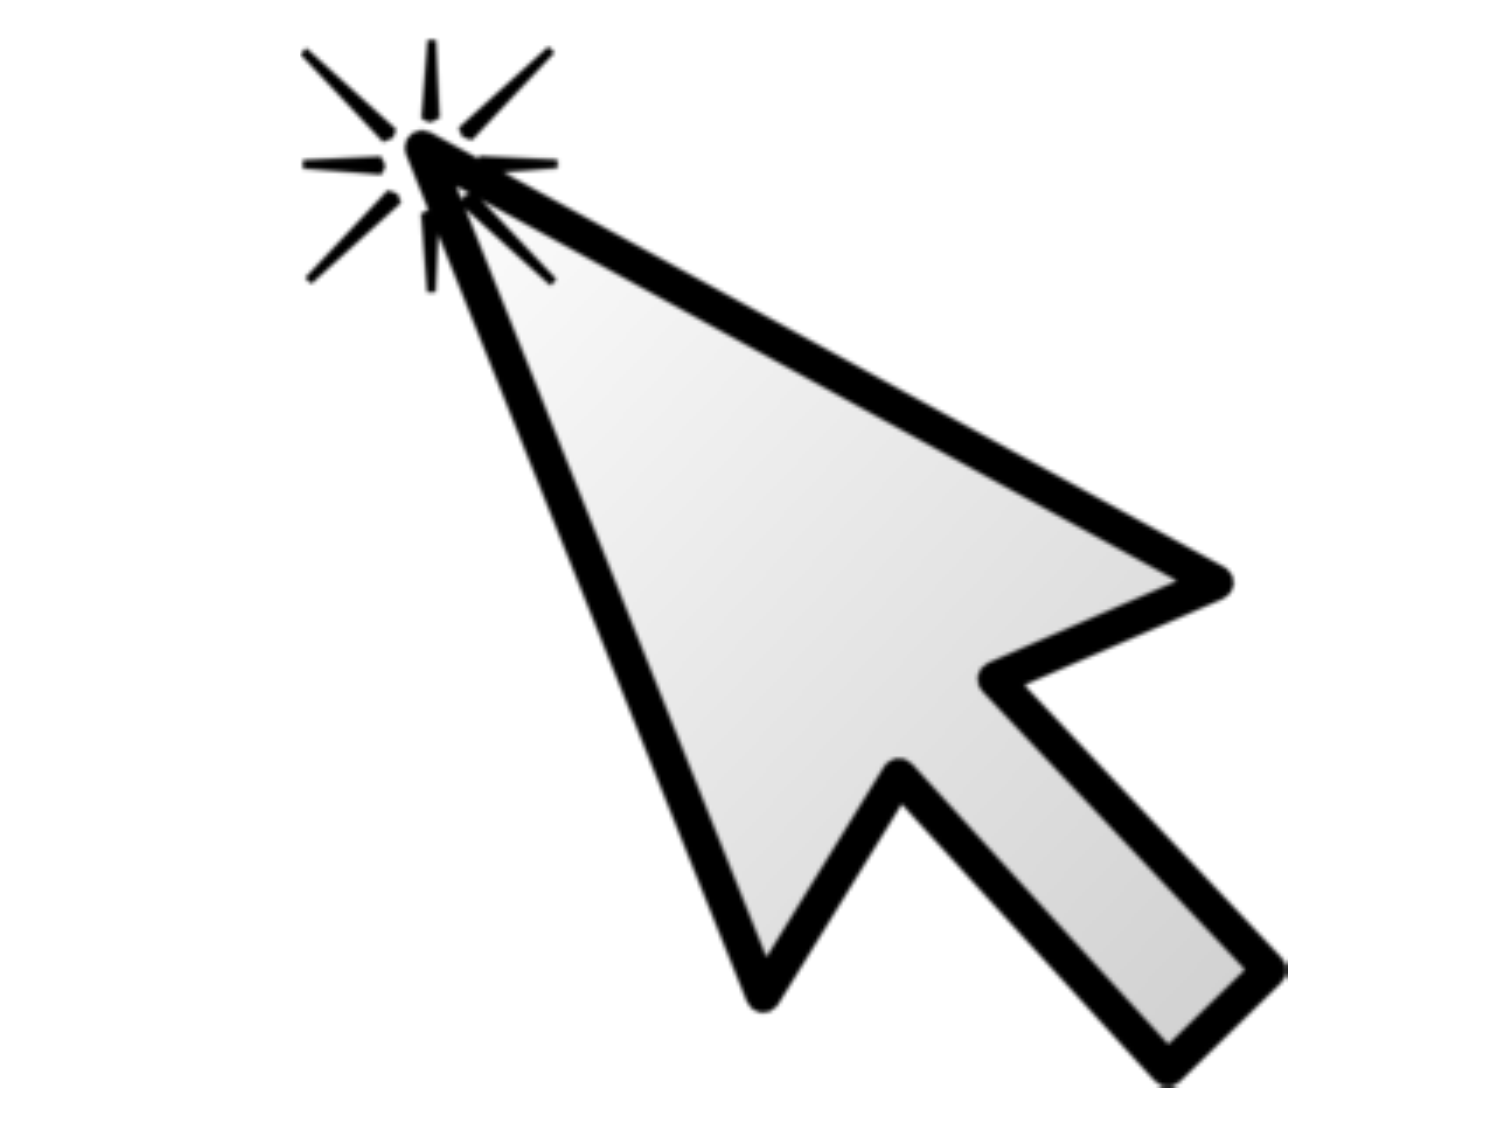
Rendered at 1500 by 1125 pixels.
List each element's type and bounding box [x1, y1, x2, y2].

picture [299, 37, 1288, 1089]
